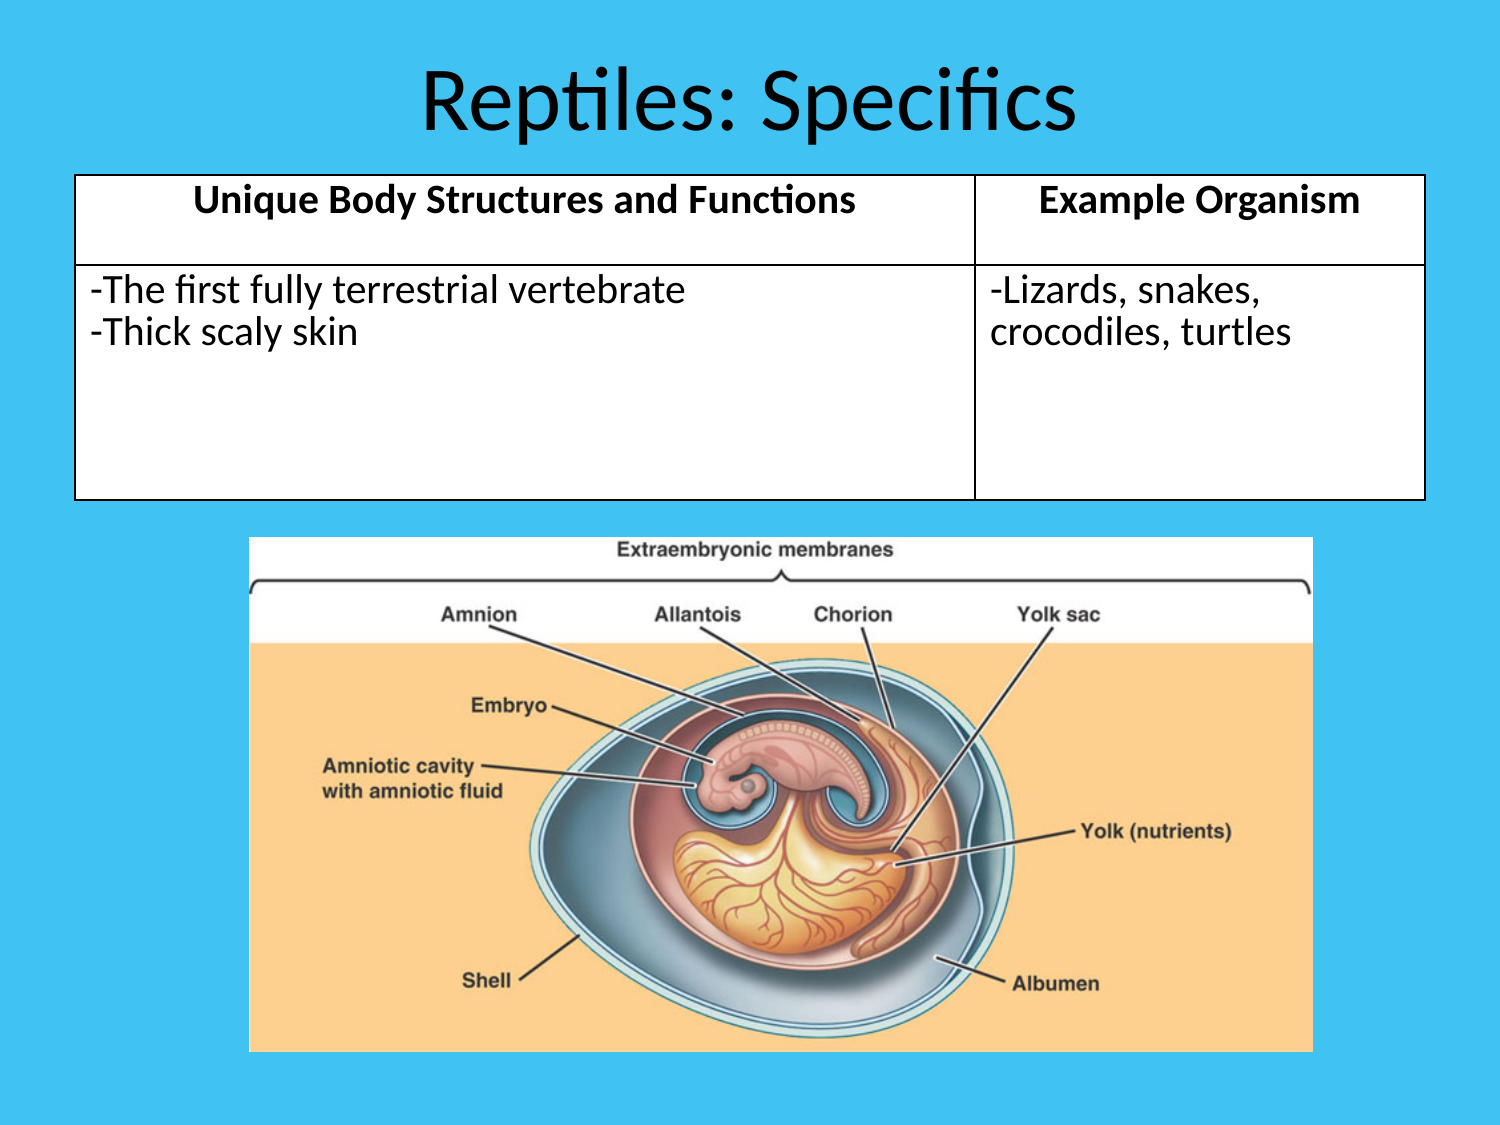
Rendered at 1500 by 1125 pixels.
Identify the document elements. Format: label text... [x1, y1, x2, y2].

table_cell -The first fully terrestrial vertebrate -Thick scaly skin [76, 266, 974, 499]
title Reptiles: Specifics [75, 0, 1425, 174]
table_cell -Lizards, snakes, crocodiles, turtles [976, 266, 1424, 499]
table_header Unique Body Structures and Functions [76, 176, 974, 264]
table_header Example Organism [976, 176, 1424, 264]
picture [249, 537, 1313, 1052]
